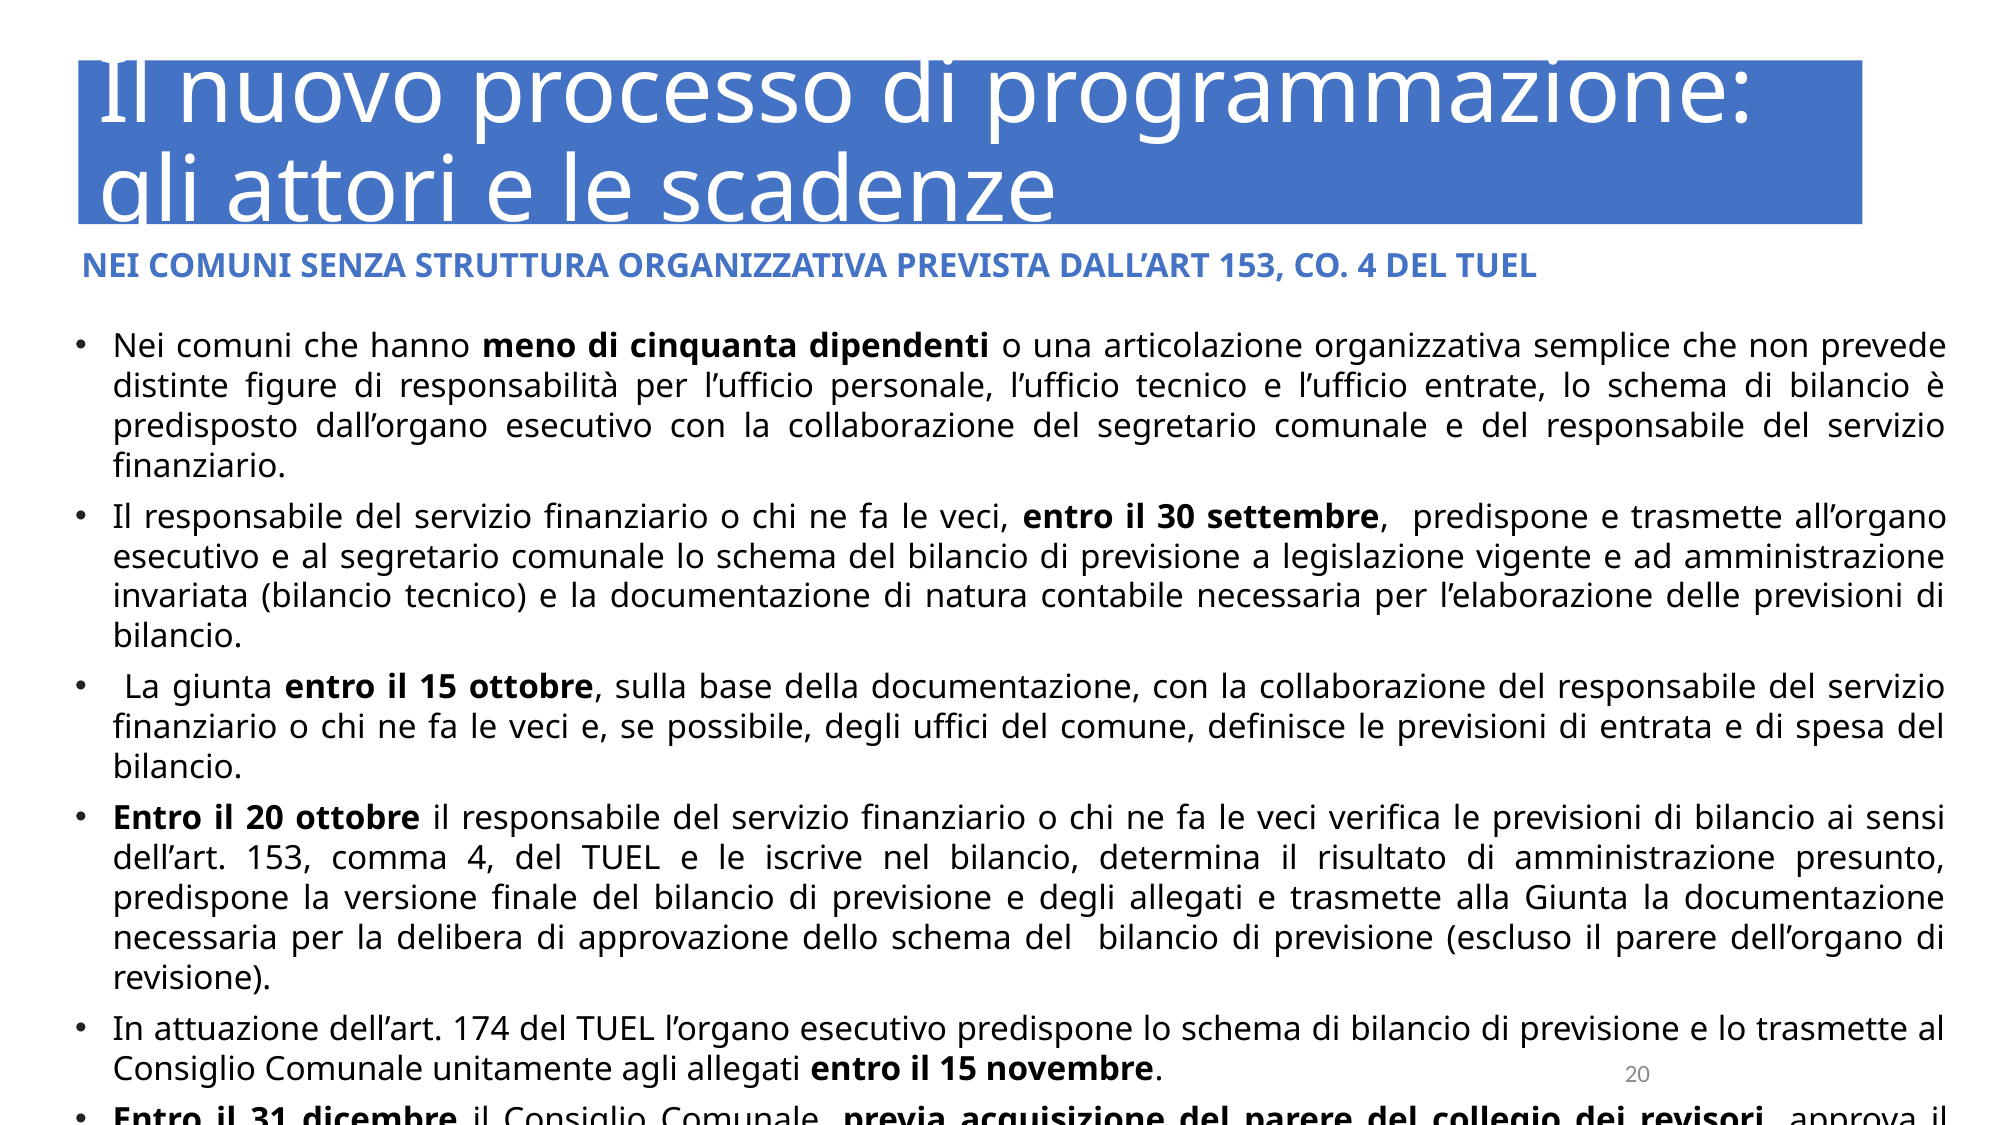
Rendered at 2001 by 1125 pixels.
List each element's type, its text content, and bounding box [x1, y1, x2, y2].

slide_number 21 [1412, 1042, 1863, 1103]
text_box NEI COMUNI SENZA STRUTTURA ORGANIZZATIVA PREVISTA DALL’ART 153, CO. 4 DEL TUEL Nei comuni che hanno meno di cinquanta dipendenti o una articolazione organizzativa semplice che non prevede distinte figure di responsabilità per l’ufficio personale, l’ufficio tecnico e l’ufficio entrate, lo schema di bilancio è predisposto dall’organo esecutivo con la collaborazione del segretario comunale e del responsabile del servizio finanziario. Il responsabile del servizio finanziario o chi ne fa le veci, entro il 30 settembre, predispone e trasmette all’organo esecutivo e al segretario comunale lo schema del bilancio di previsione a legislazione vigente e ad amministrazione invariata (bilancio tecnico) e la documentazione di natura contabile necessaria per l’elaborazione delle previsioni di bilancio. La giunta entro il 15 ottobre, sulla base della documentazione, con la collaborazione del responsabile del servizio finanziario o chi ne fa le veci e, se possibile, degli uffici del comune, definisce le previsioni di entrata e di spesa del bilancio. Entro il 20 ottobre il responsabile del servizio finanziario o chi ne fa le veci verifica le previsioni di bilancio ai sensi dell’art. 153, comma 4, del TUEL e le iscrive nel bilancio, determina il risultato di amministrazione presunto, predispone la versione finale del bilancio di previsione e degli allegati e trasmette alla Giunta la documentazione necessaria per la delibera di approvazione dello schema del bilancio di previsione (escluso il parere dell’organo di revisione). In attuazione dell’art. 174 del TUEL l’organo esecutivo predispone lo schema di bilancio di previsione e lo trasmette al Consiglio Comunale unitamente agli allegati entro il 15 novembre. Entro il 31 dicembre il Consiglio Comunale, previa acquisizione del parere del collegio dei revisori, approva il bilancio di previsione riguardante le previsioni di entrata e di spesa con riferimento al triennio successivo e l’eventuale nota di aggiornamento al documento unico di programmazione. [54, 224, 1969, 1028]
title Il nuovo processo di programmazione: gli attori e le scadenze [78, 60, 1863, 224]
